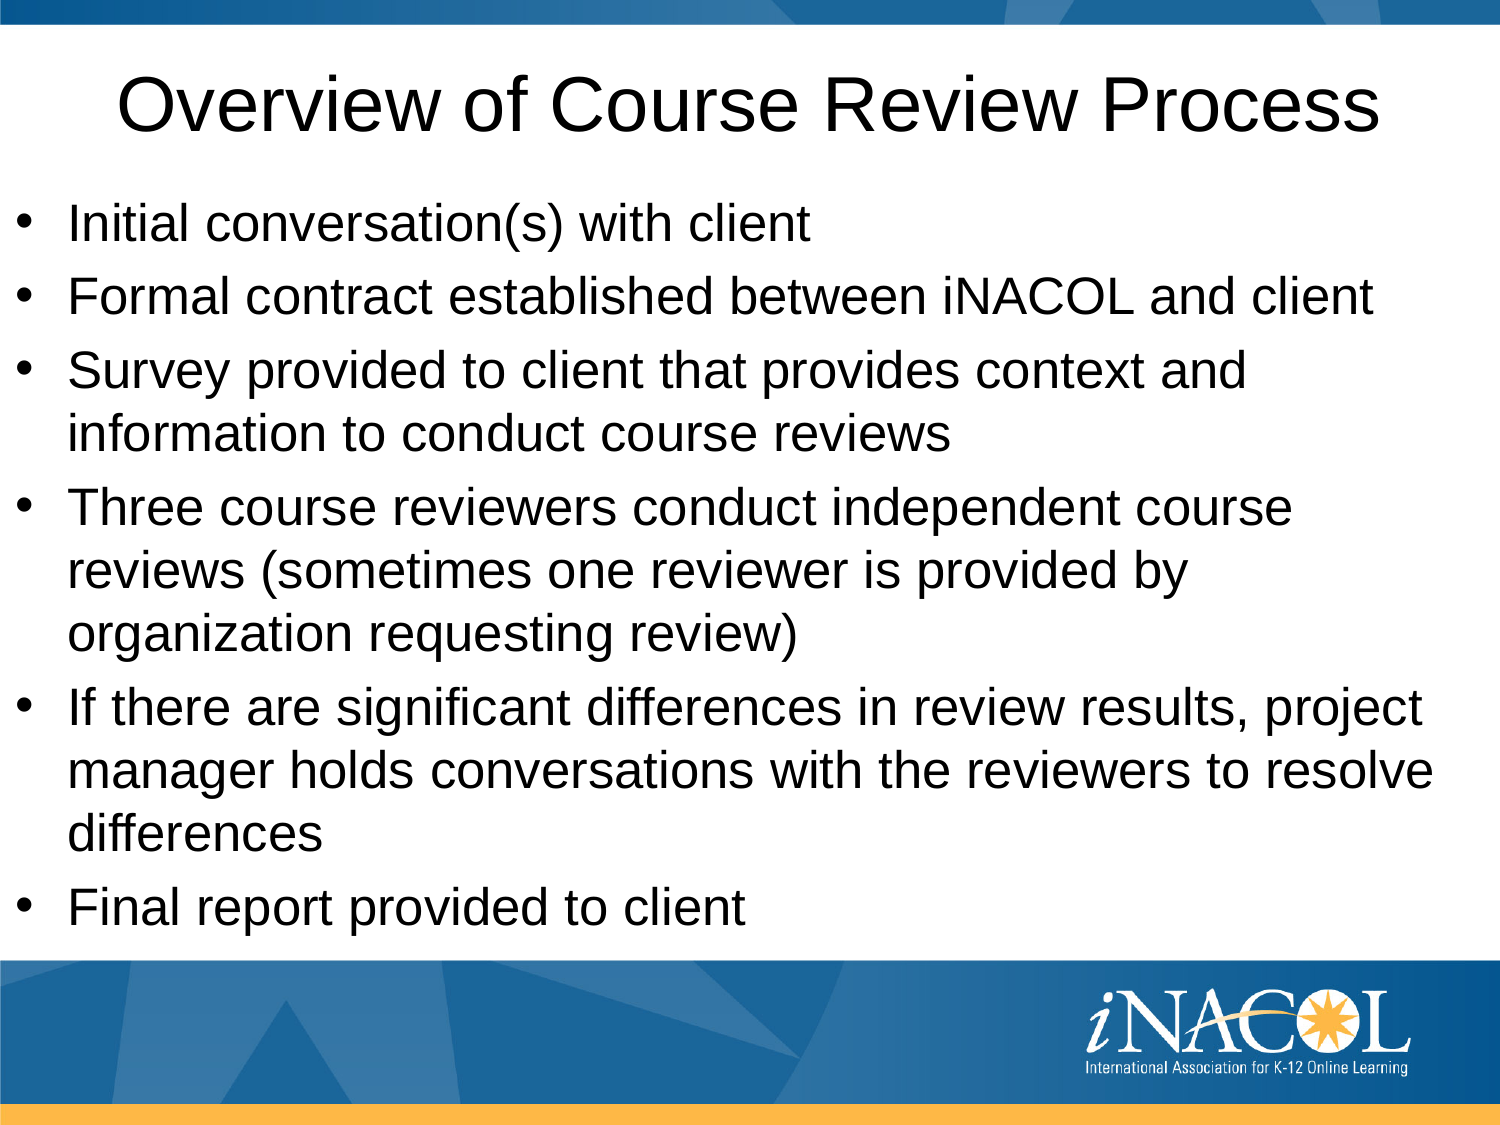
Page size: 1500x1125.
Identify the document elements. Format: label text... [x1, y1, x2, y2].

picture [0, 0, 1500, 45]
picture [0, 960, 1500, 1125]
list Initial conversation(s) with client Formal contract established between iNACOL and client Survey provided to client that provides context and information to conduct course reviews Three course reviewers conduct independent course reviews (sometimes one reviewer is provided by organization requesting review) If there are significant differences in review results, project manager holds conversations with the reviewers to resolve differences Final report provided to client [0, 181, 1500, 960]
title Overview of Course Review Process [0, 45, 1500, 181]
